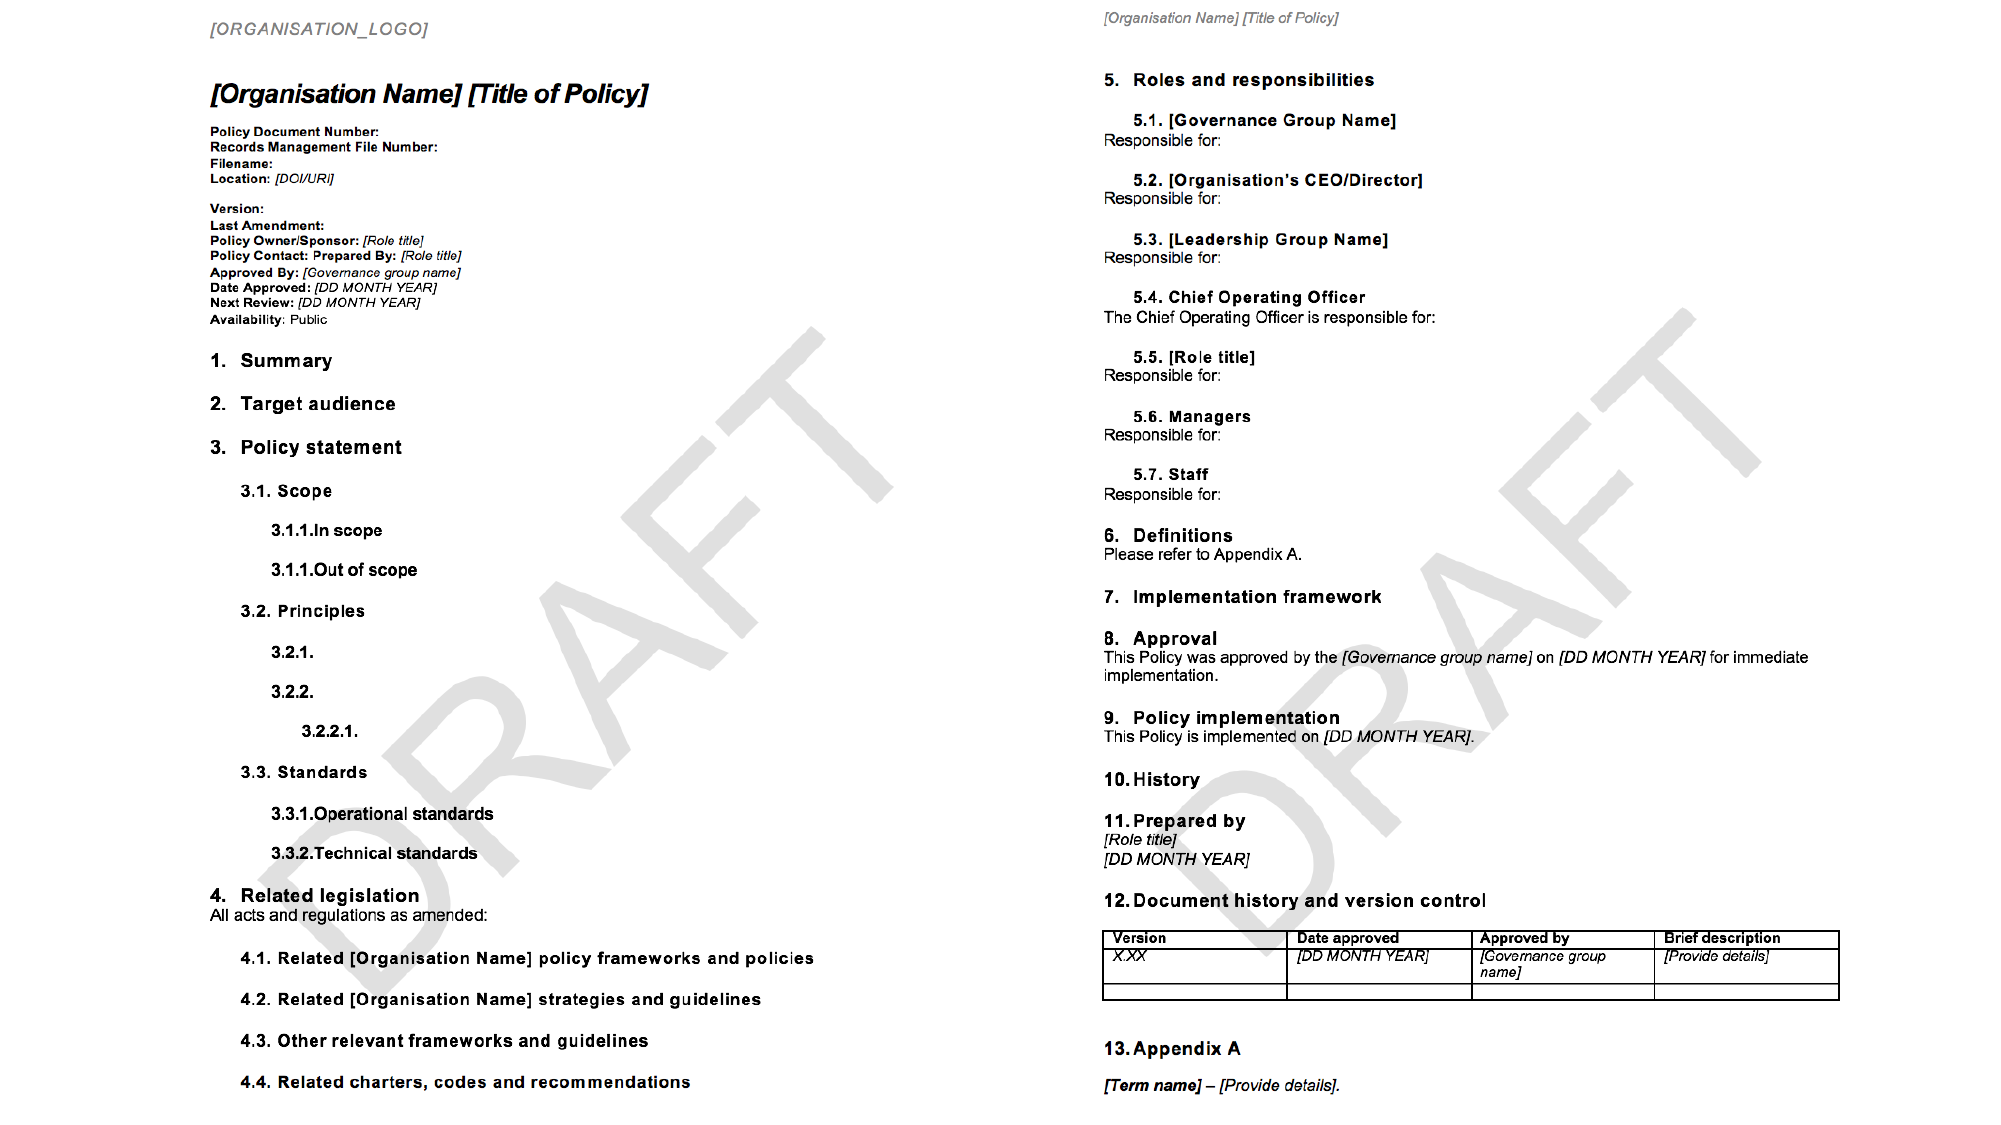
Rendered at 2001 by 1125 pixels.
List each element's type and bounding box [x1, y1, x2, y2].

picture [191, 0, 976, 1125]
picture [1087, 0, 1872, 1125]
